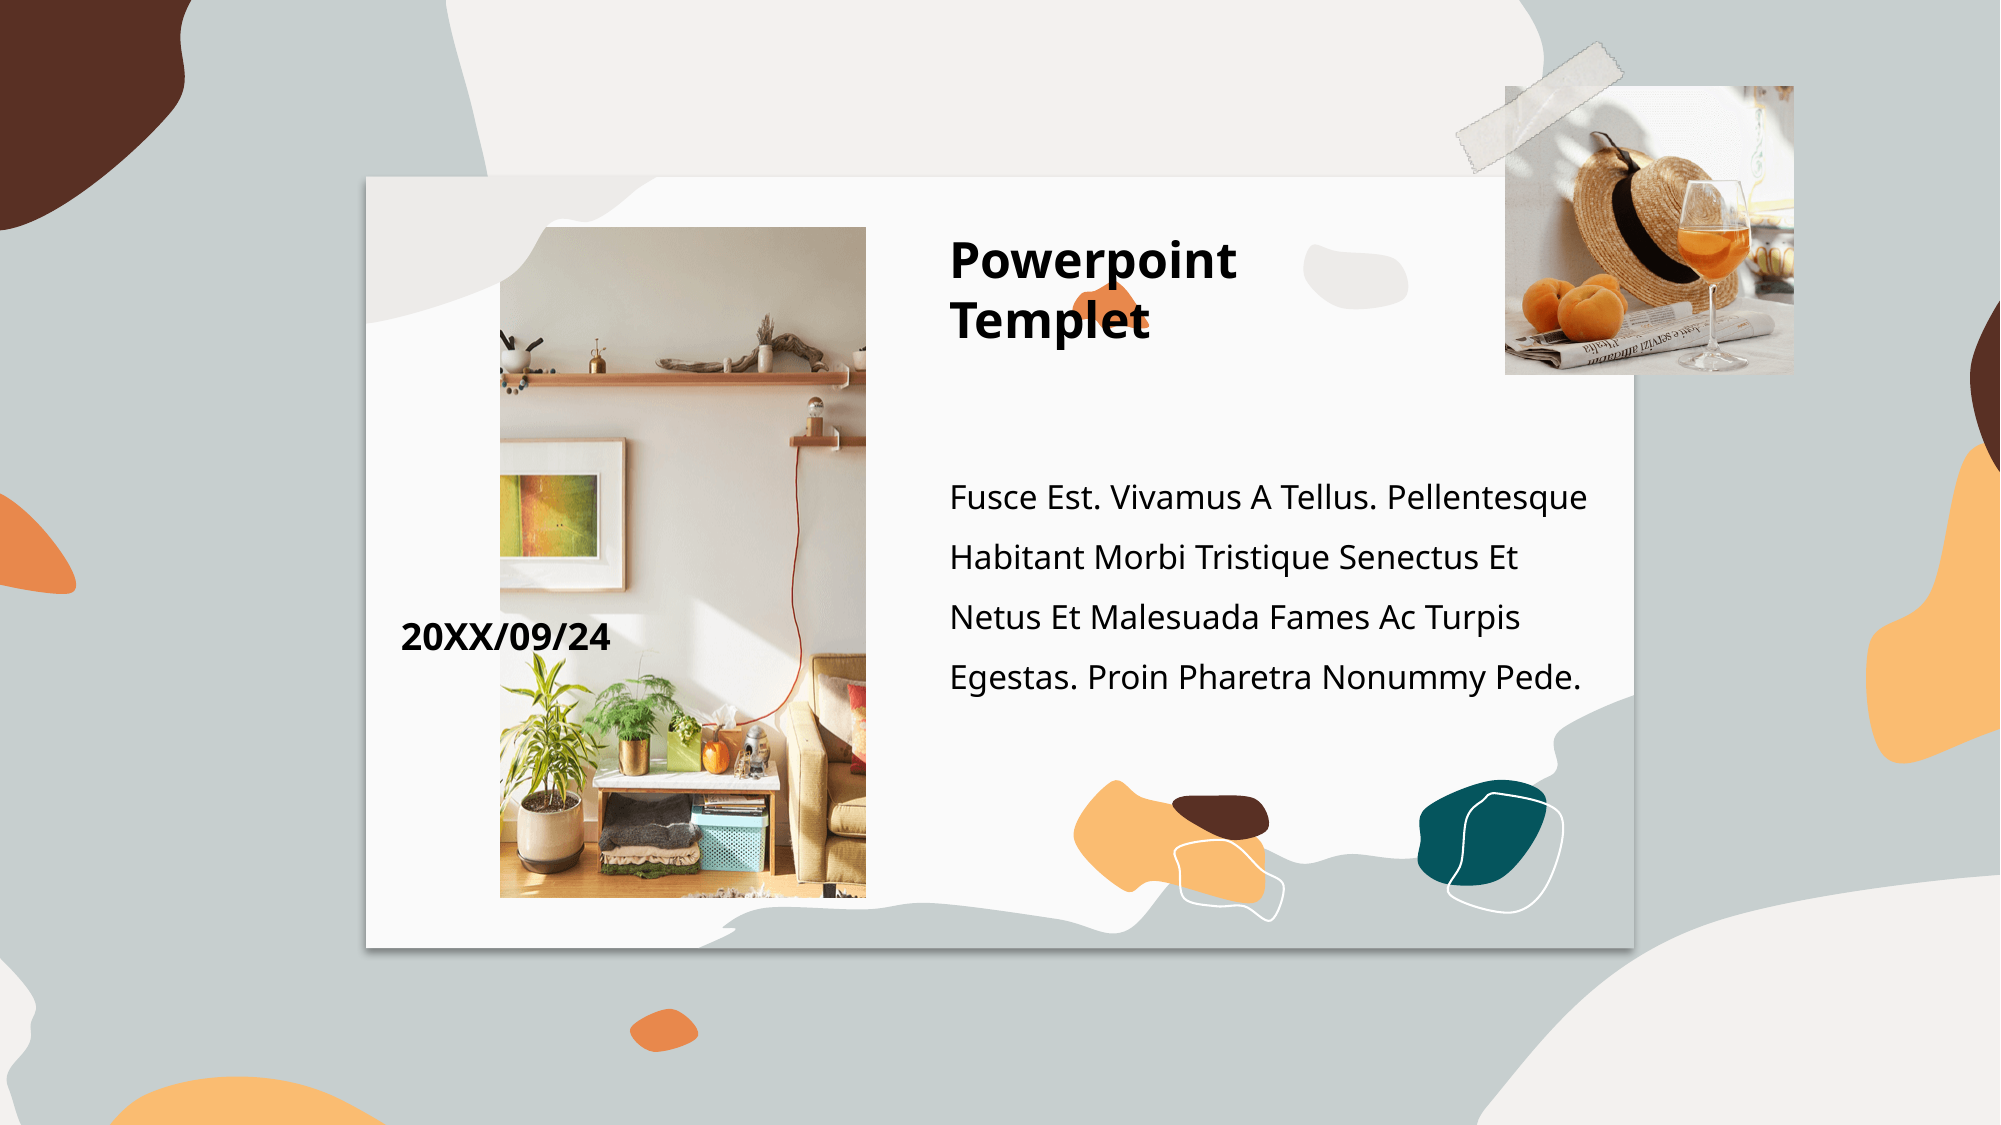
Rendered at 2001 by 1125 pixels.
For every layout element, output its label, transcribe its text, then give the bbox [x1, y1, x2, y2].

text_box [1479, 876, 2000, 1125]
picture [1445, 81, 1794, 375]
text_box [447, 0, 1542, 176]
text_box [697, 693, 1635, 950]
picture [499, 227, 866, 898]
text_box [0, 961, 35, 1125]
text_box [1446, 792, 1565, 914]
text_box [1171, 794, 1271, 842]
text_box [1969, 298, 2000, 474]
text_box [364, 175, 661, 325]
text_box [1864, 442, 2000, 765]
text_box [0, 492, 78, 595]
text_box [0, 0, 2000, 1125]
text_box [628, 1007, 700, 1053]
text_box Powerpoint Templet [934, 221, 1405, 357]
text_box [1173, 838, 1285, 922]
text_box [365, 176, 1635, 949]
text_box [1235, 837, 1266, 871]
text_box [108, 1075, 388, 1125]
text_box [1405, 269, 1410, 300]
text_box [0, 0, 193, 232]
text_box Fusce Est. Vivamus A Tellus. Pellentesque Habitant Morbi Tristique Senectus Et Netus Et Malesuada Fames Ac Turpis Egestas. Proin Pharetra Nonummy Pede. [934, 449, 1614, 704]
text_box 20XX/09/24 [386, 605, 499, 666]
text_box [1072, 779, 1217, 894]
text_box [1416, 778, 1548, 886]
